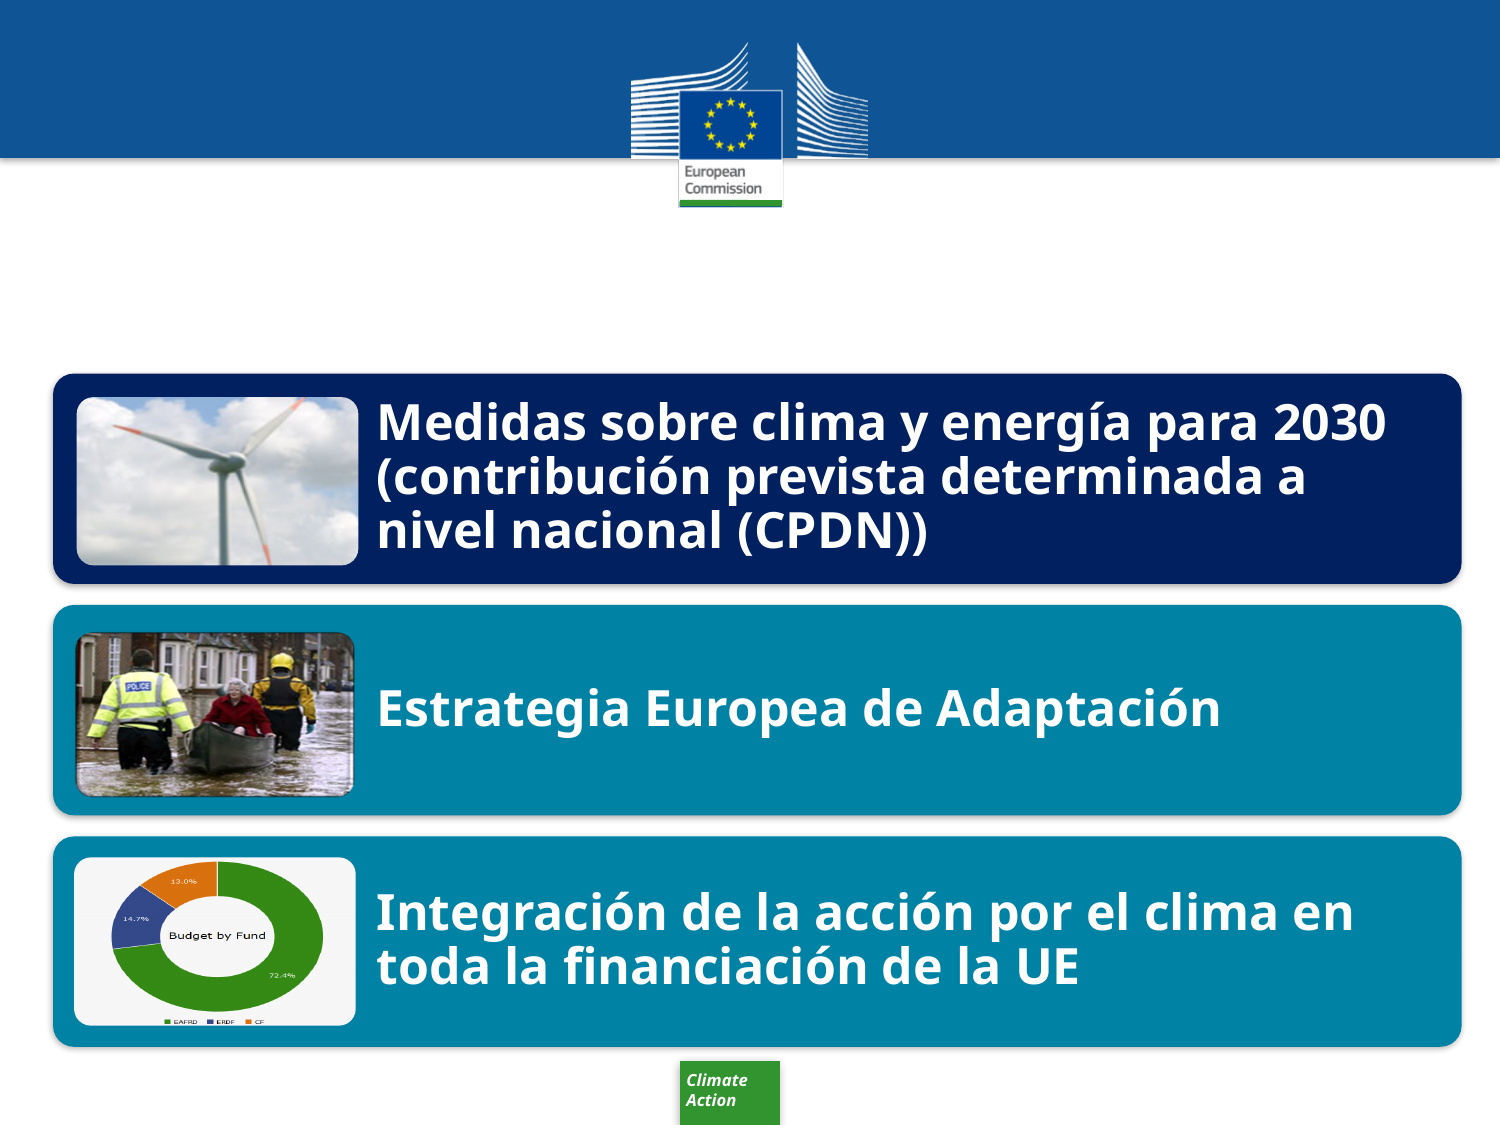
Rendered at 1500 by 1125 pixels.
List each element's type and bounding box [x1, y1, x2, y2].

picture [631, 42, 868, 208]
text_box [52, 373, 1462, 1048]
